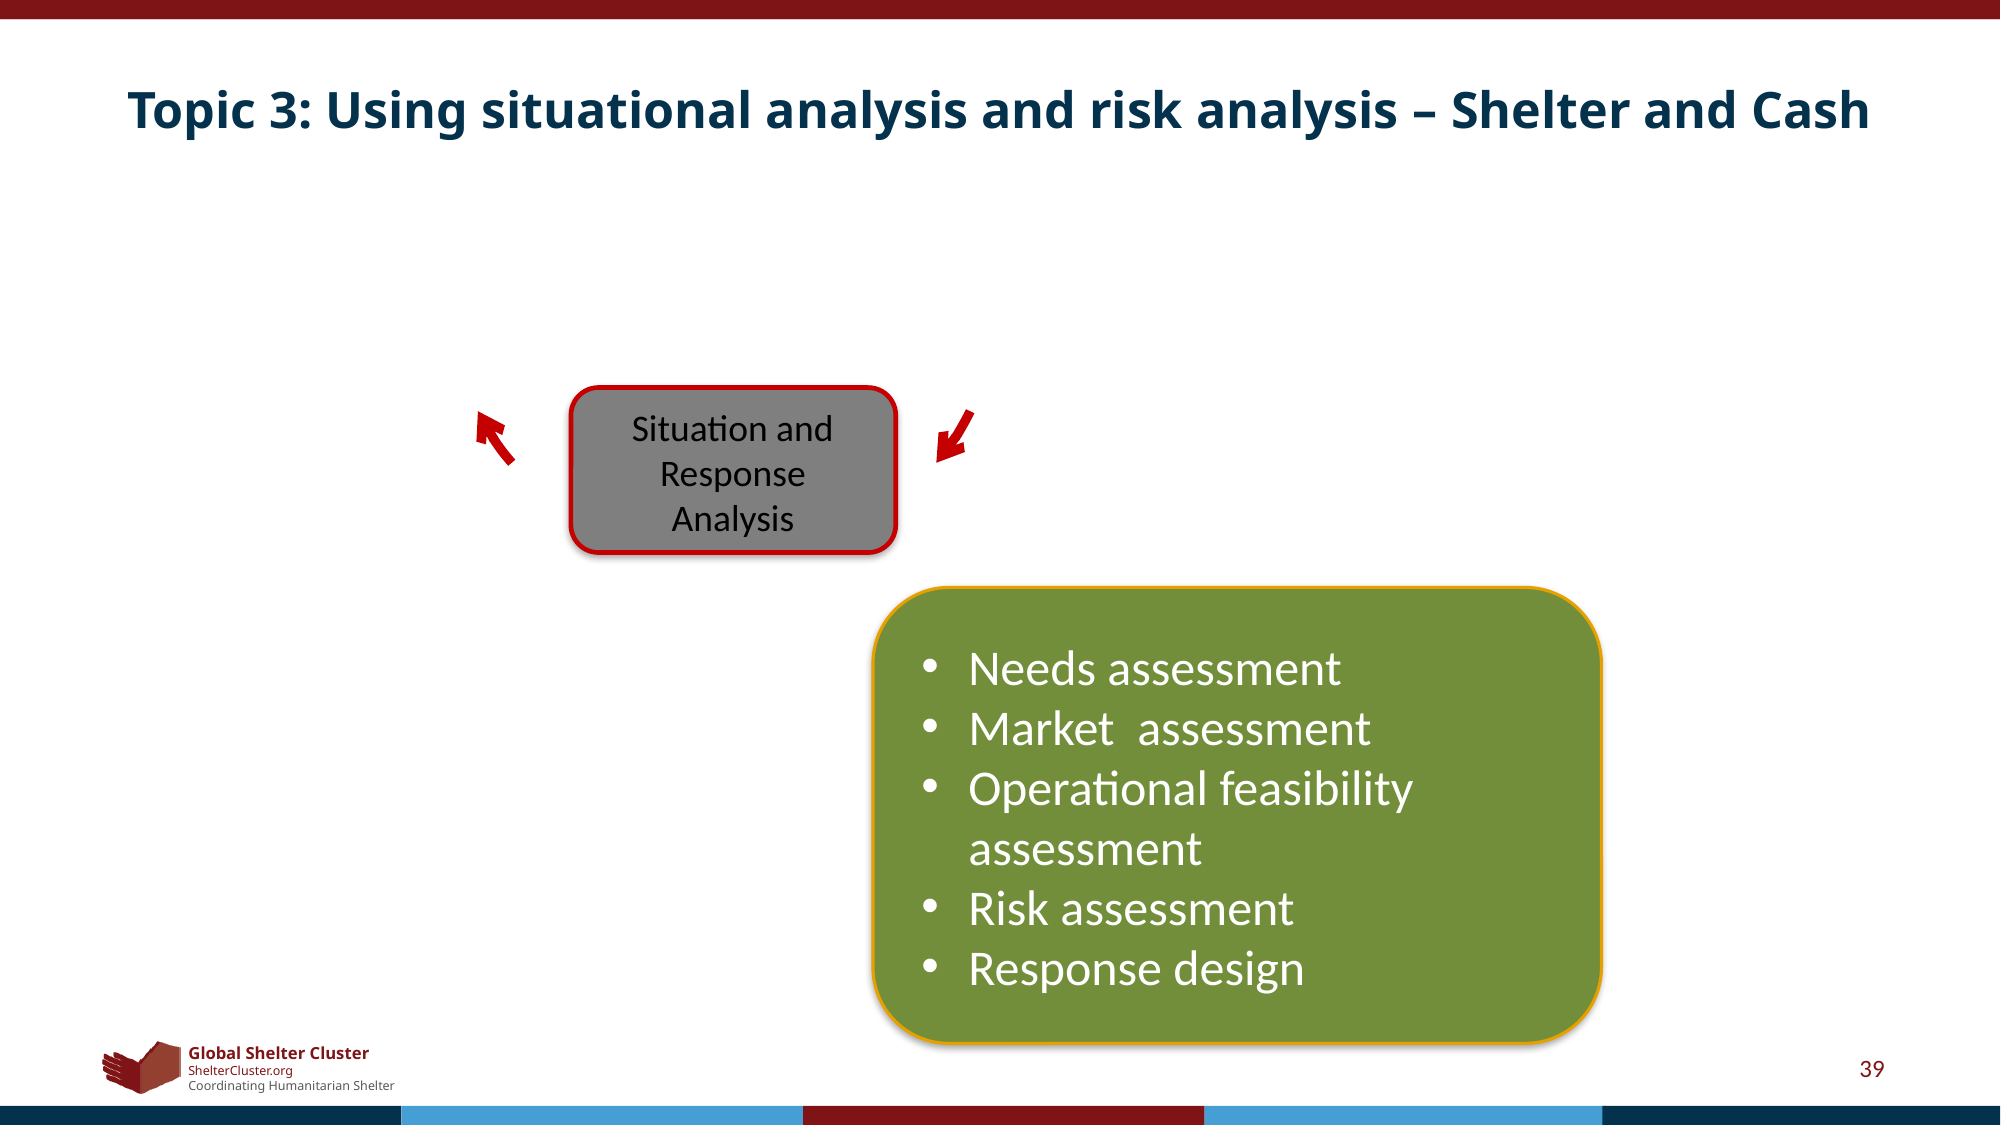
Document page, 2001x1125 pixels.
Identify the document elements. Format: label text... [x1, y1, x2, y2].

text_box Needs assessment Market assessment Operational feasibility assessment Risk assessment Response design [872, 586, 1603, 1045]
picture [102, 1041, 181, 1094]
text_box [477, 411, 513, 464]
slide_number 39 [1433, 1037, 1900, 1098]
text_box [570, 387, 1180, 663]
title Topic 3: Using situational analysis and risk analysis – Shelter and Cash [99, 45, 1900, 233]
